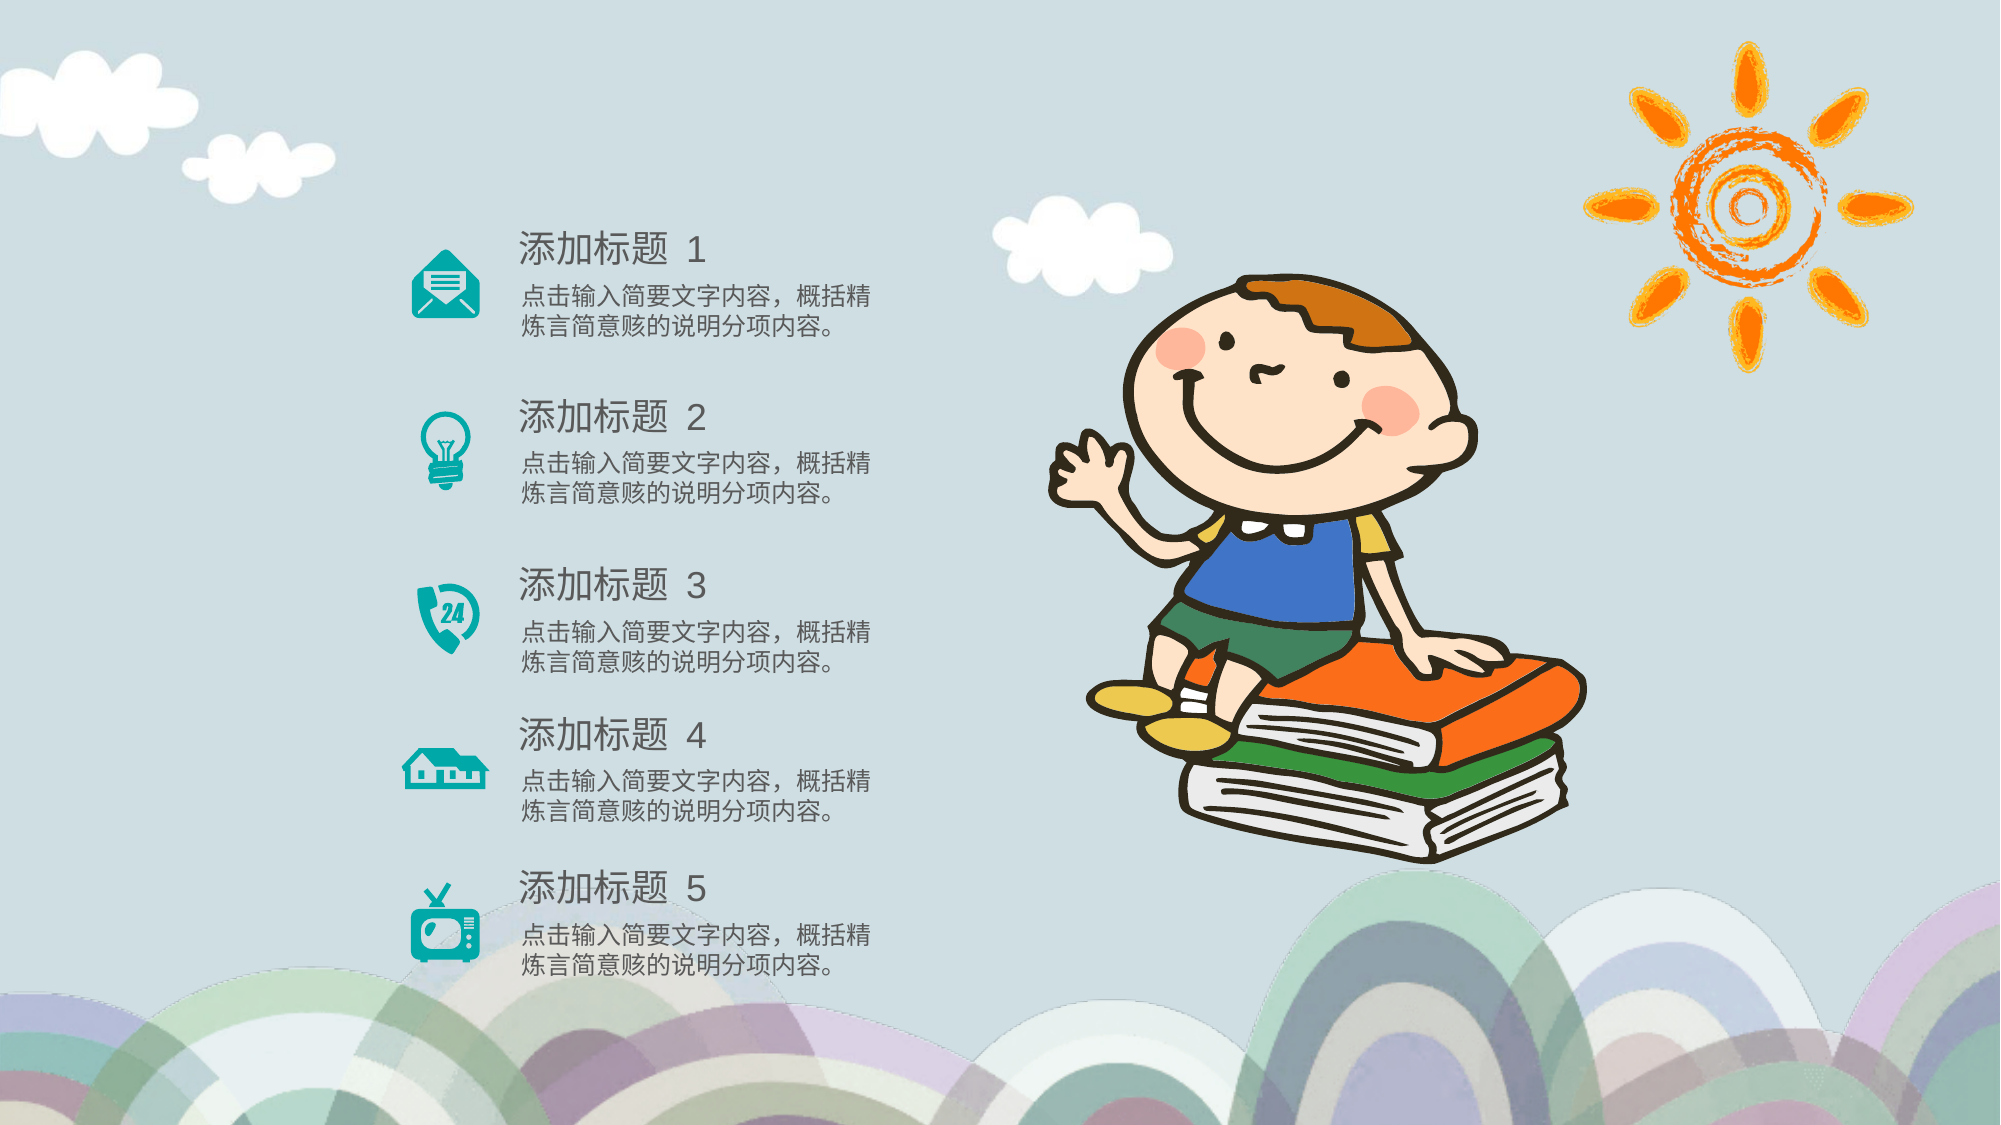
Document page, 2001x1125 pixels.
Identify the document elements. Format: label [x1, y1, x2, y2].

text_box [507, 857, 900, 988]
text_box [507, 703, 900, 834]
text_box [507, 553, 900, 685]
text_box [507, 385, 900, 517]
text_box [1047, 273, 1588, 865]
text_box [507, 218, 900, 349]
text_box [0, 0, 2000, 1125]
